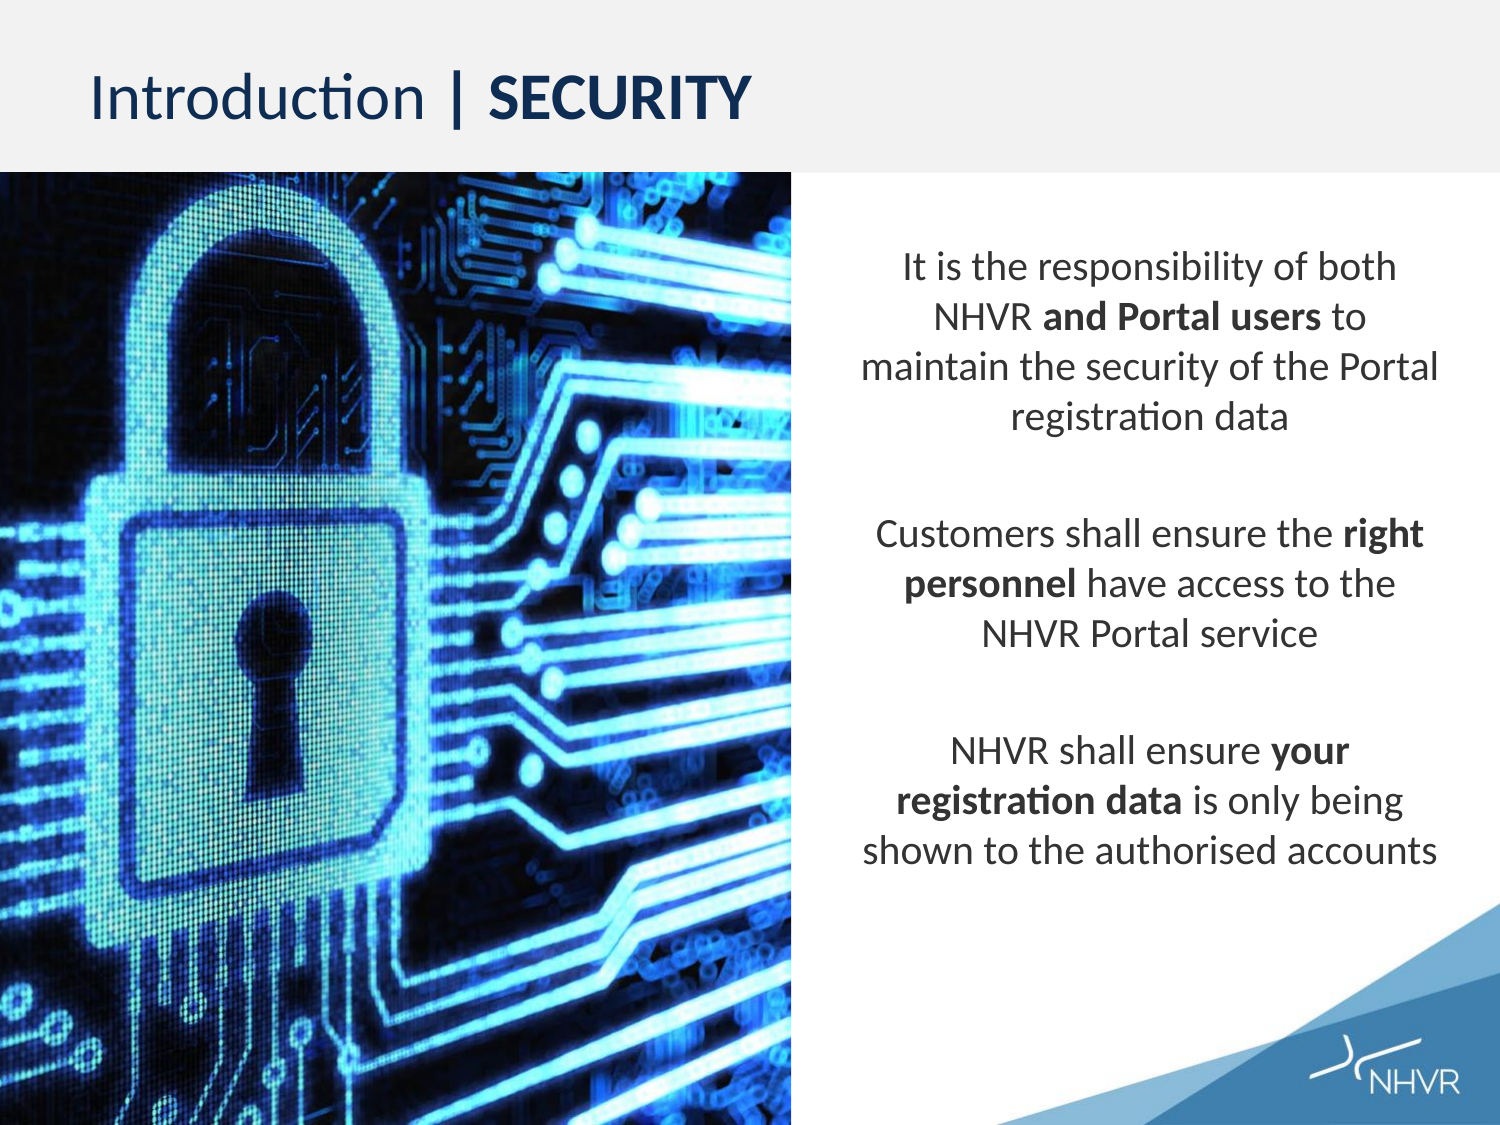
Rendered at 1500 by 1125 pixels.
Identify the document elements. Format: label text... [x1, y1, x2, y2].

title Introduction | SECURITY [75, 45, 1425, 173]
picture [0, 172, 1500, 1125]
list It is the responsibility of both NHVR and Portal users to maintain the security of the Portal registration data Customers shall ensure the right personnel have access to the NHVR Portal service NHVR shall ensure your registration data is only being shown to the authorised accounts [844, 231, 1456, 787]
